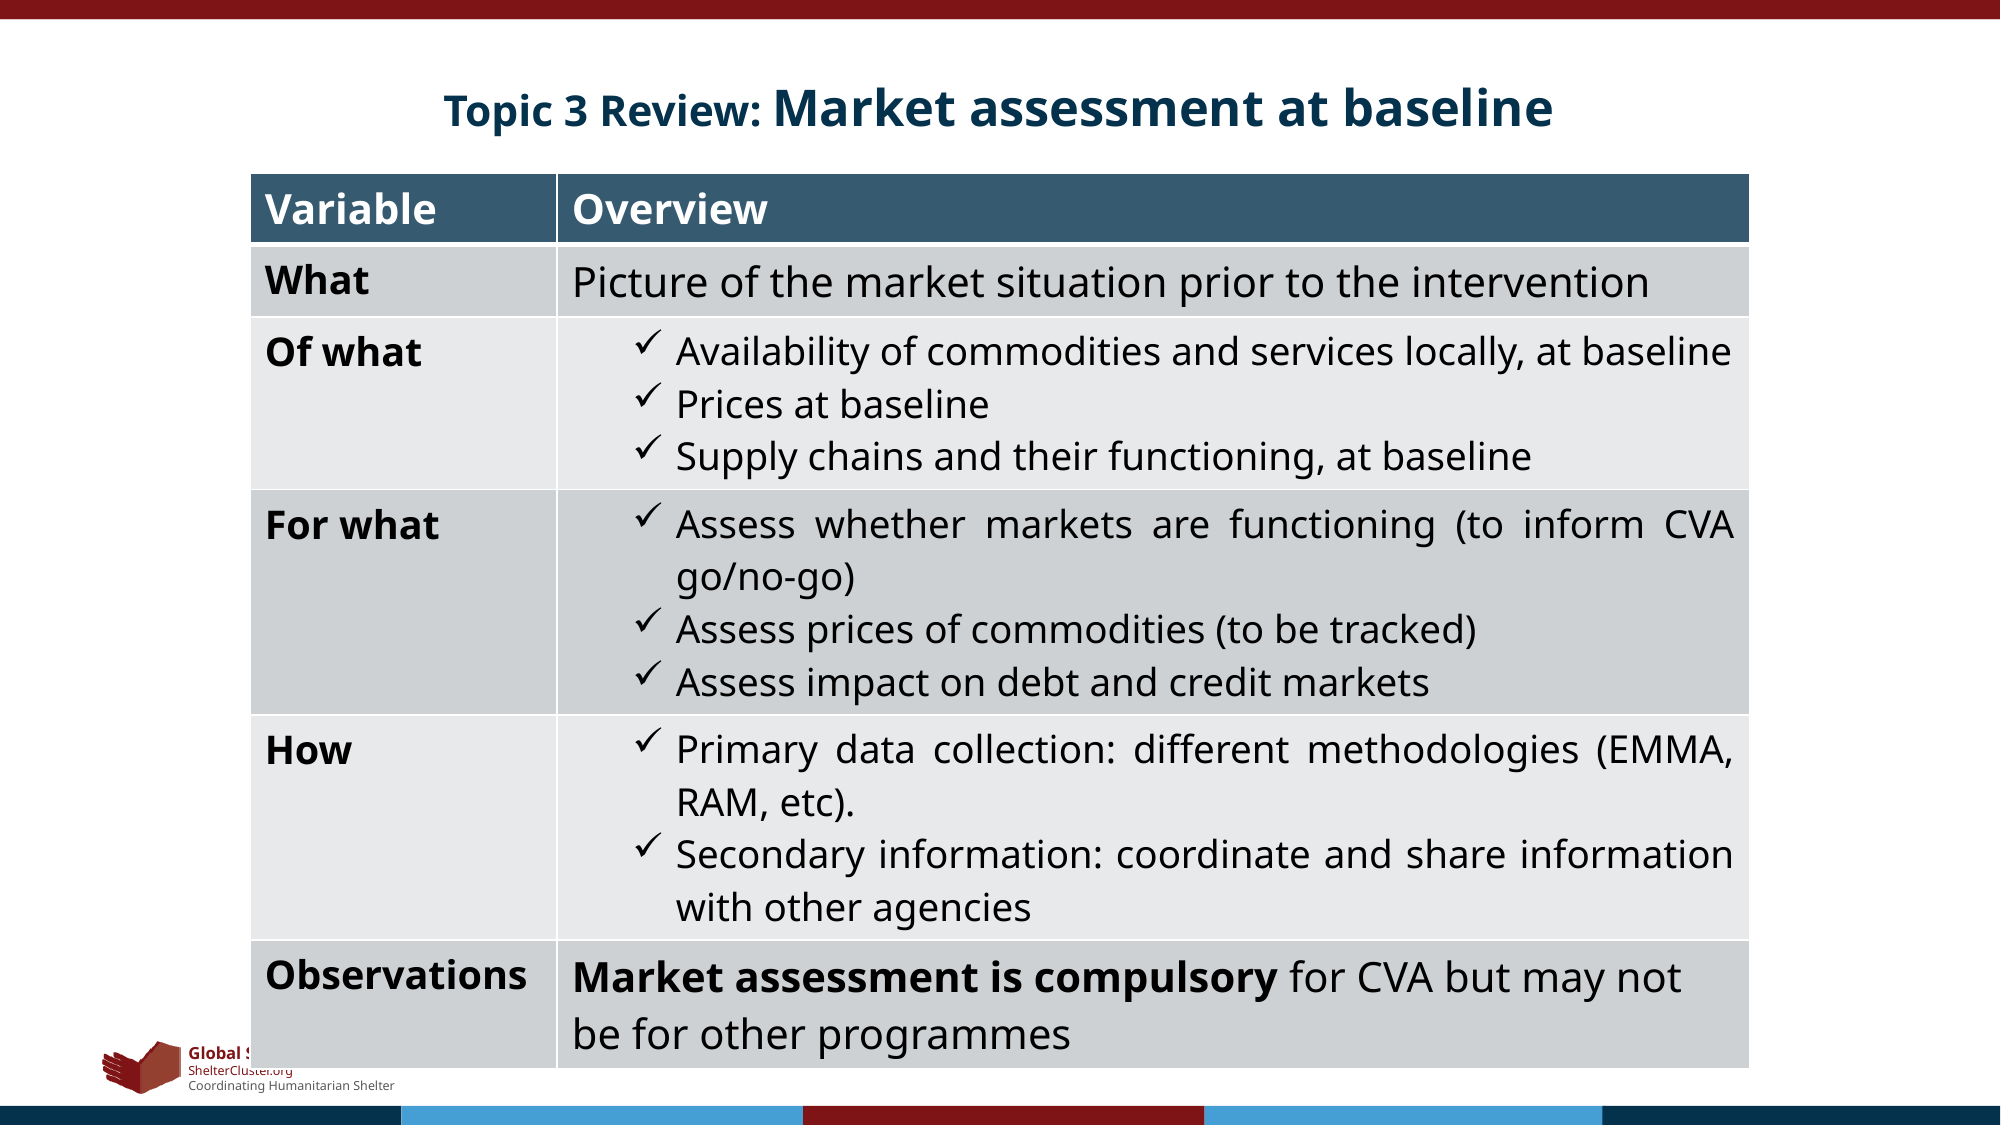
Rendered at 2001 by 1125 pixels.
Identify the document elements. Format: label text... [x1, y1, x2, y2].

table_cell Observations [251, 941, 556, 1068]
table_header Variable [251, 174, 556, 242]
table_cell Primary data collection: different methodologies (EMMA, RAM, etc). Secondary information: coordinate and share information with other agencies [558, 716, 1749, 939]
table_cell Assess whether markets are functioning (to inform CVA go/no-go) Assess prices of commodities (to be tracked) Assess impact on debt and credit markets [558, 490, 1749, 714]
title Topic 3 Review: Market assessment at baseline [319, 67, 1679, 145]
table_cell Market assessment is compulsory for CVA but may not be for other programmes [558, 941, 1749, 1068]
table_cell Of what [251, 318, 556, 489]
table_cell What [251, 247, 556, 316]
table_cell How [251, 716, 556, 939]
table_cell Picture of the market situation prior to the intervention [558, 247, 1749, 316]
table_header Overview [558, 174, 1749, 242]
picture [102, 1041, 181, 1094]
table_cell Availability of commodities and services locally, at baseline Prices at baseline Supply chains and their functioning, at baseline [558, 318, 1749, 489]
table_cell For what [251, 490, 556, 714]
